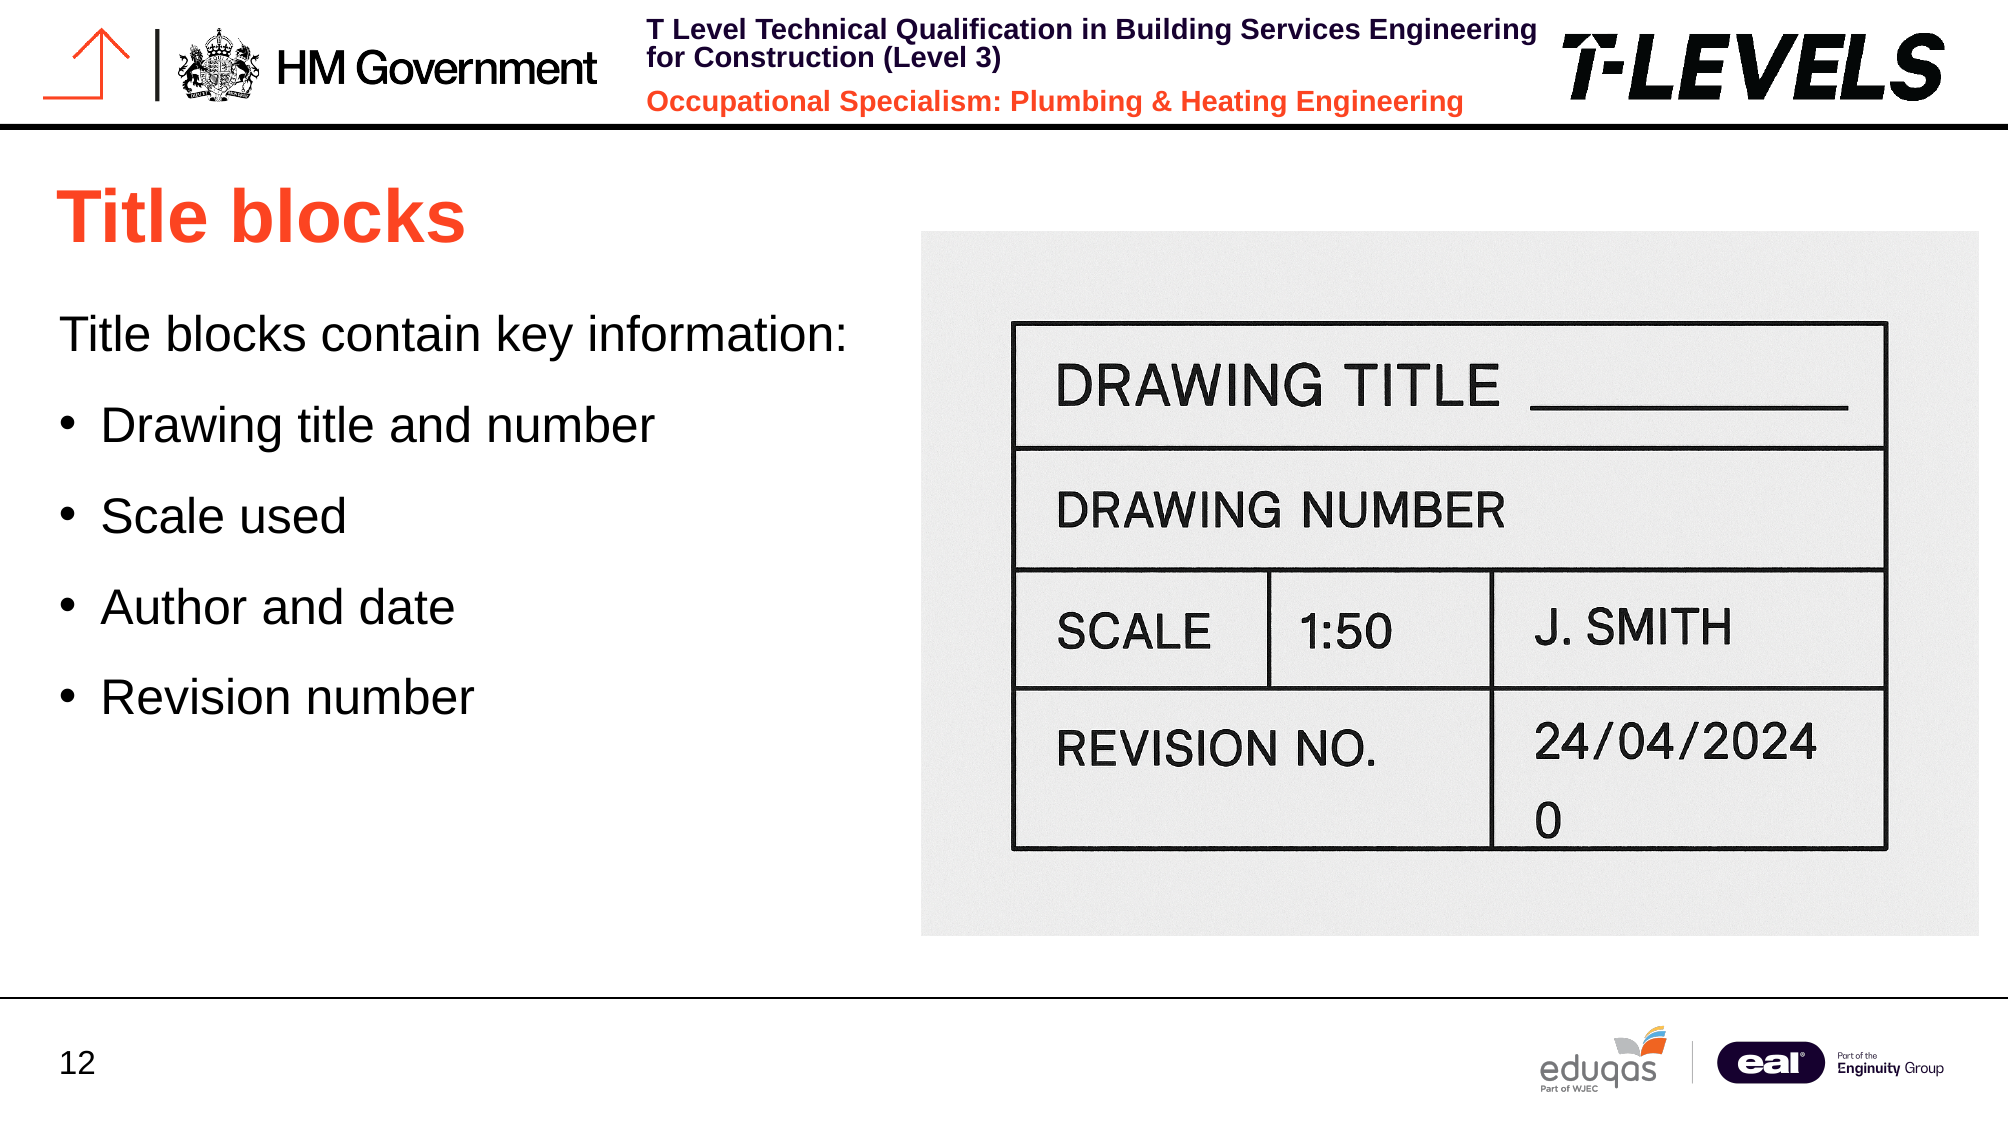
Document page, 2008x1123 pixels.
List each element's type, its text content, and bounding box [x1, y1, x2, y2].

picture [1535, 1021, 1949, 1097]
picture [155, 28, 597, 102]
picture [1543, 25, 1964, 108]
title Title blocks [41, 111, 1949, 314]
picture [921, 230, 1979, 936]
list Title blocks contain key information: Drawing title and number Scale used Author and date Revision number [59, 295, 1901, 975]
picture [38, 27, 136, 100]
